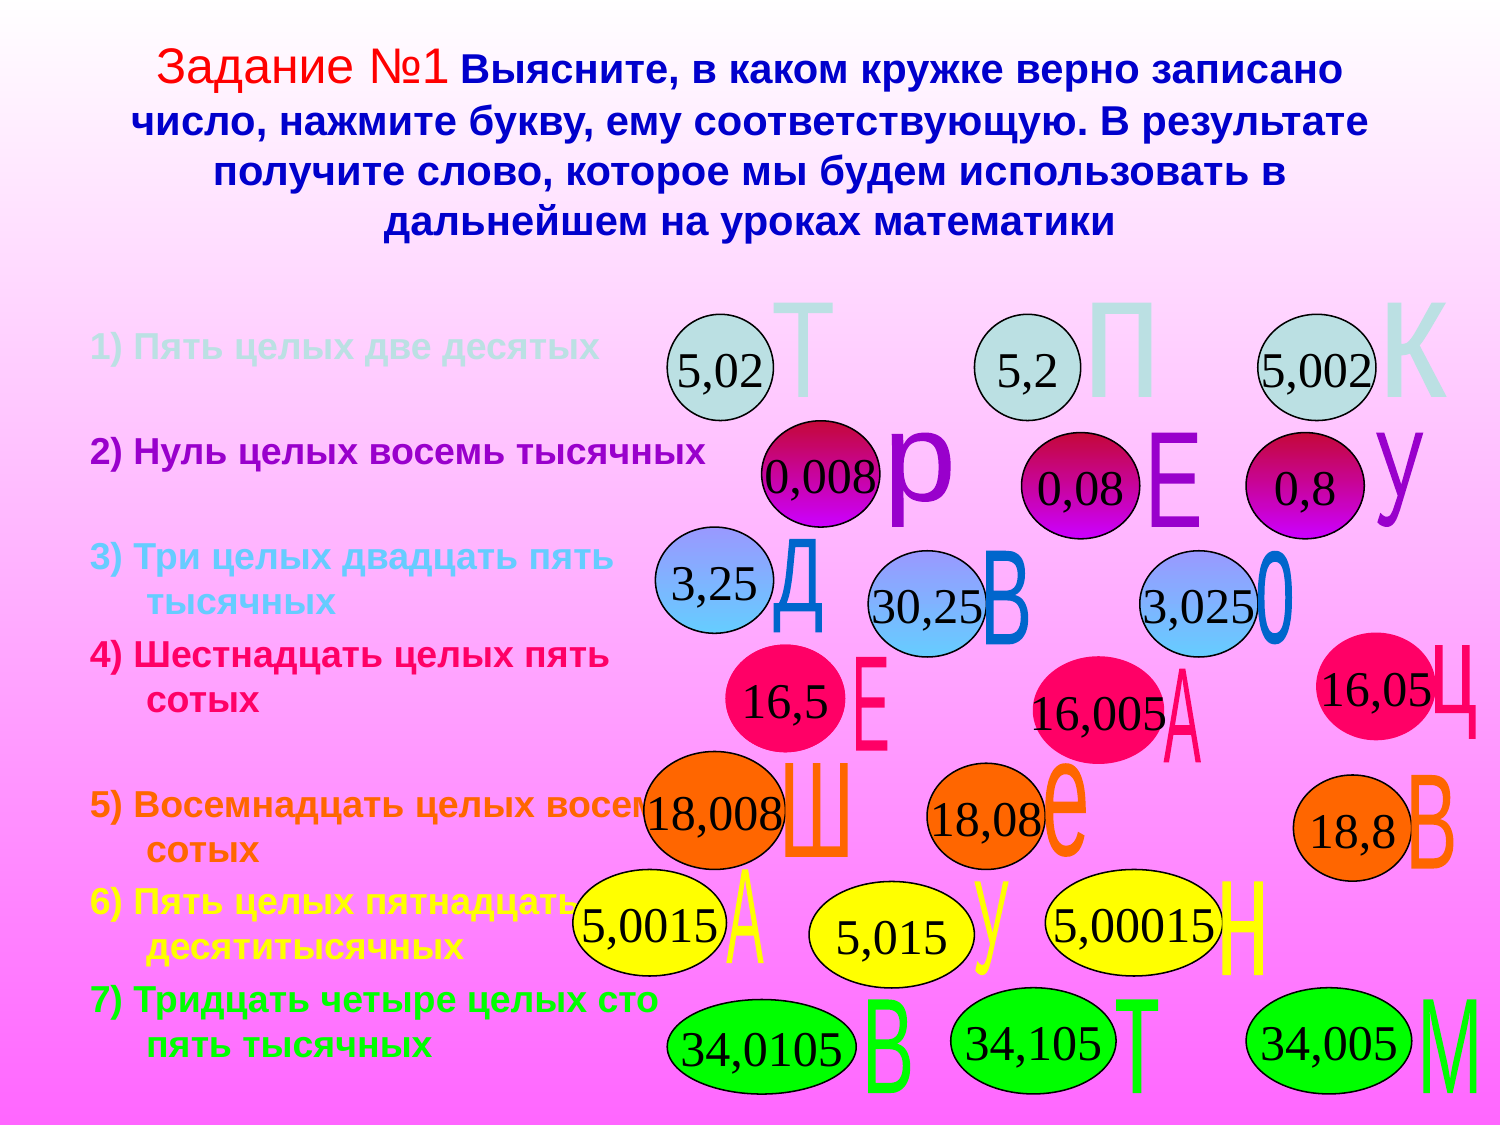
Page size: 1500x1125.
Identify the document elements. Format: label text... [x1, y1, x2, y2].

text_box 5,02 [667, 314, 774, 421]
text_box 18,08 [927, 763, 1045, 870]
text_box 5,00015 [1045, 869, 1222, 977]
text_box 18,8 [1293, 774, 1411, 882]
text_box 16,05 [1316, 633, 1435, 740]
text_box 30,25 [868, 550, 986, 657]
text_box 16,005 [1033, 656, 1164, 764]
text_box 0,008 [761, 420, 880, 528]
text_box 0,8 [1246, 432, 1365, 539]
text_box 34,005 [1246, 987, 1412, 1094]
text_box 5,002 [1257, 314, 1376, 421]
text_box 3,025 [1139, 550, 1258, 657]
text_box 5,0015 [572, 869, 727, 977]
text_box 34,0105 [667, 999, 857, 1095]
text_box 5,015 [809, 881, 975, 988]
text_box 3,25 [655, 527, 774, 634]
text_box 16,5 [726, 645, 845, 752]
title Задание №1 Выясните, в каком кружке верно записано число, нажмите букву, ему соответствующую. В результате получите слово, которое мы будем использовать в дальнейшем на уроках математики [74, 44, 1426, 233]
text_box 34,105 [950, 987, 1117, 1094]
text_box 5,2 [974, 314, 1081, 421]
list 1) Пять целых две десятых 2) Нуль целых восемь тысячных 3) Три целых двадцать пять тысячных 4) Шестнадцать целых пять сотых 5) Восемнадцать целых восемь сотых 6) Пять целых пятнадцать десятитысячных 7) Тридцать четыре целых сто пять тысячных [74, 262, 737, 1006]
text_box 0,08 [1021, 432, 1140, 539]
text_box 18,008 [643, 751, 785, 870]
